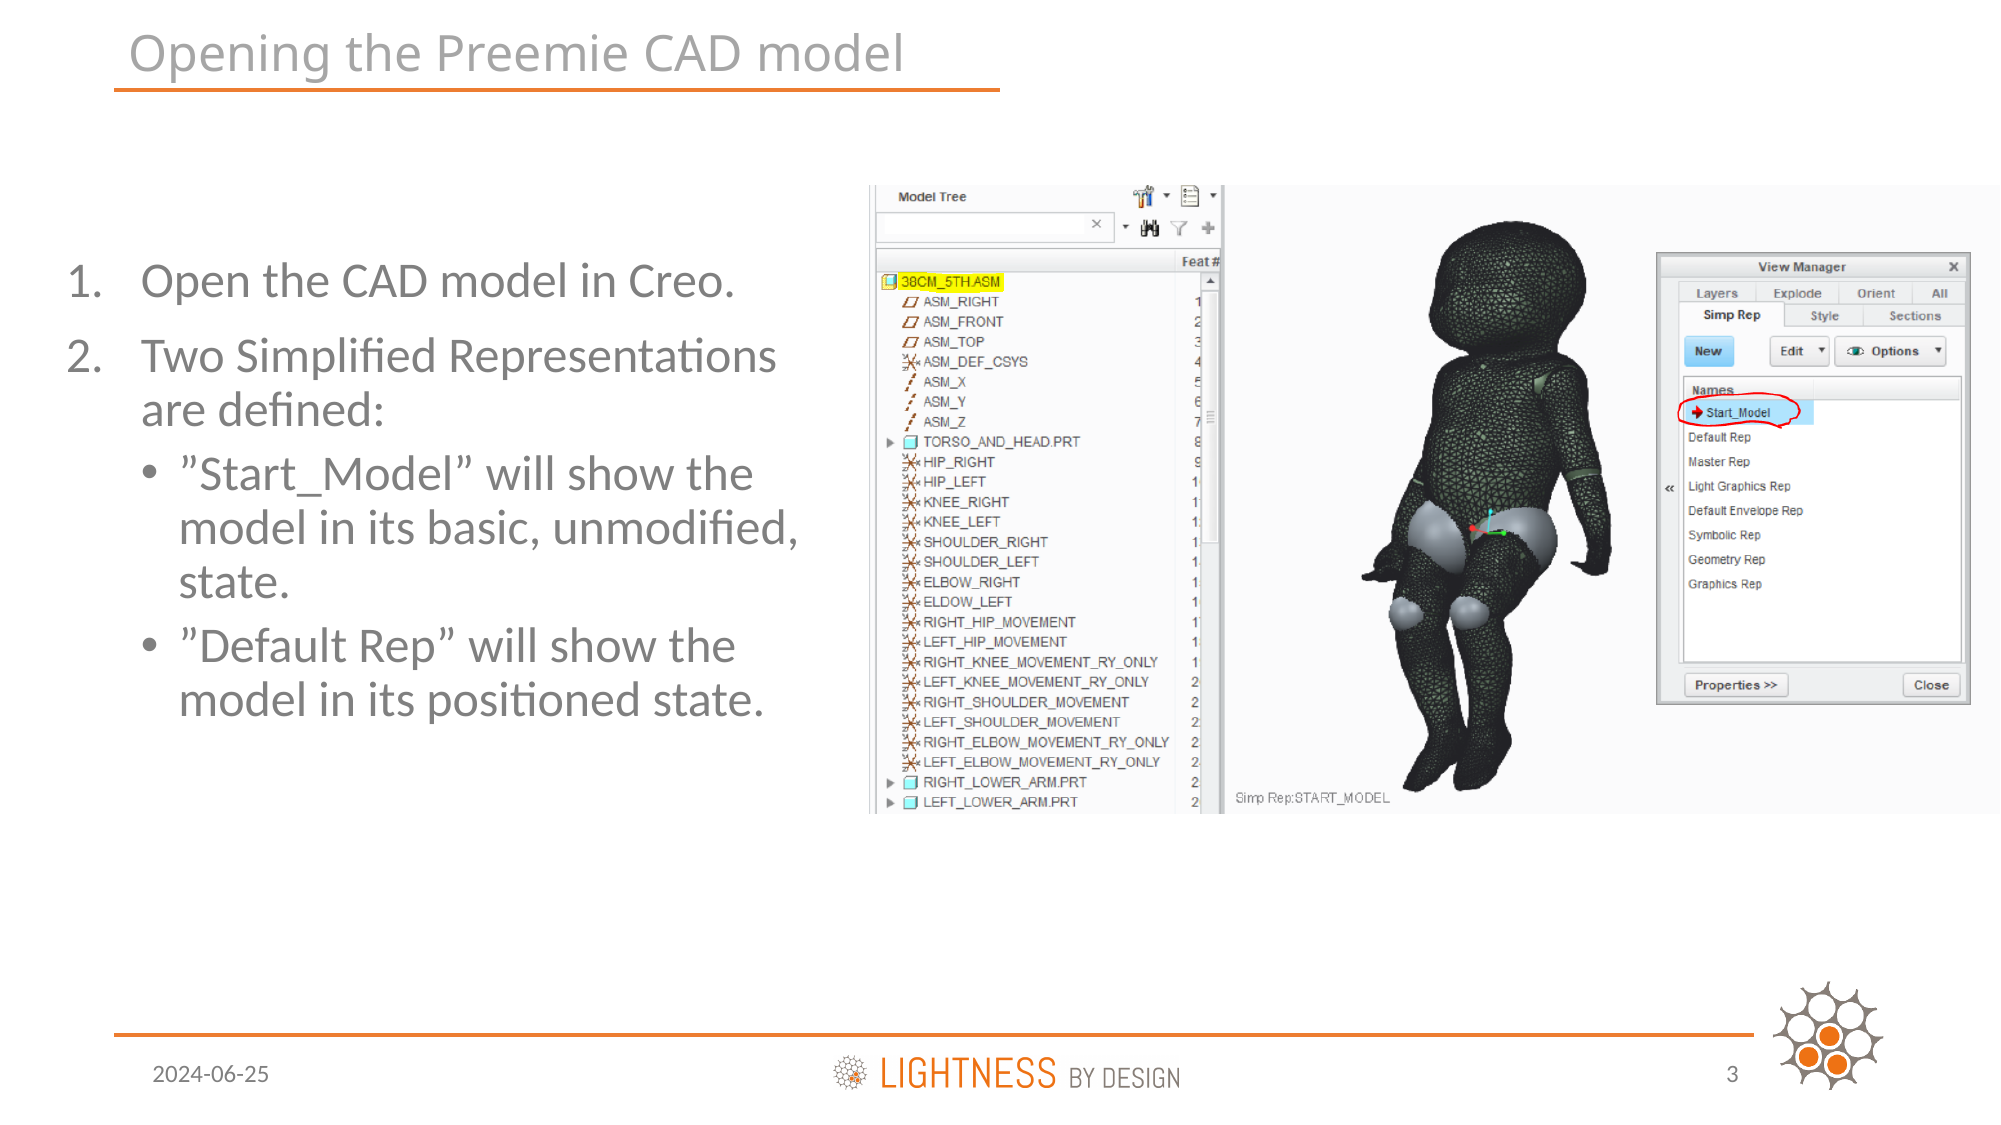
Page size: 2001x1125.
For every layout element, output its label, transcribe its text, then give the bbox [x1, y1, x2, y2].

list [869, 185, 2000, 814]
list Open the CAD model in Creo. Two Simplified Representations are defined: ”Start_Model” will show the model in its basic, unmodified, state. ”Default Rep” will show the model in its positioned state. [50, 246, 837, 946]
slide_number 3 [1412, 1042, 1754, 1103]
picture [833, 1055, 1179, 1090]
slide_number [137, 1042, 588, 1103]
title Opening the Preemie CAD model [114, 20, 1000, 91]
picture [1769, 979, 1886, 1092]
